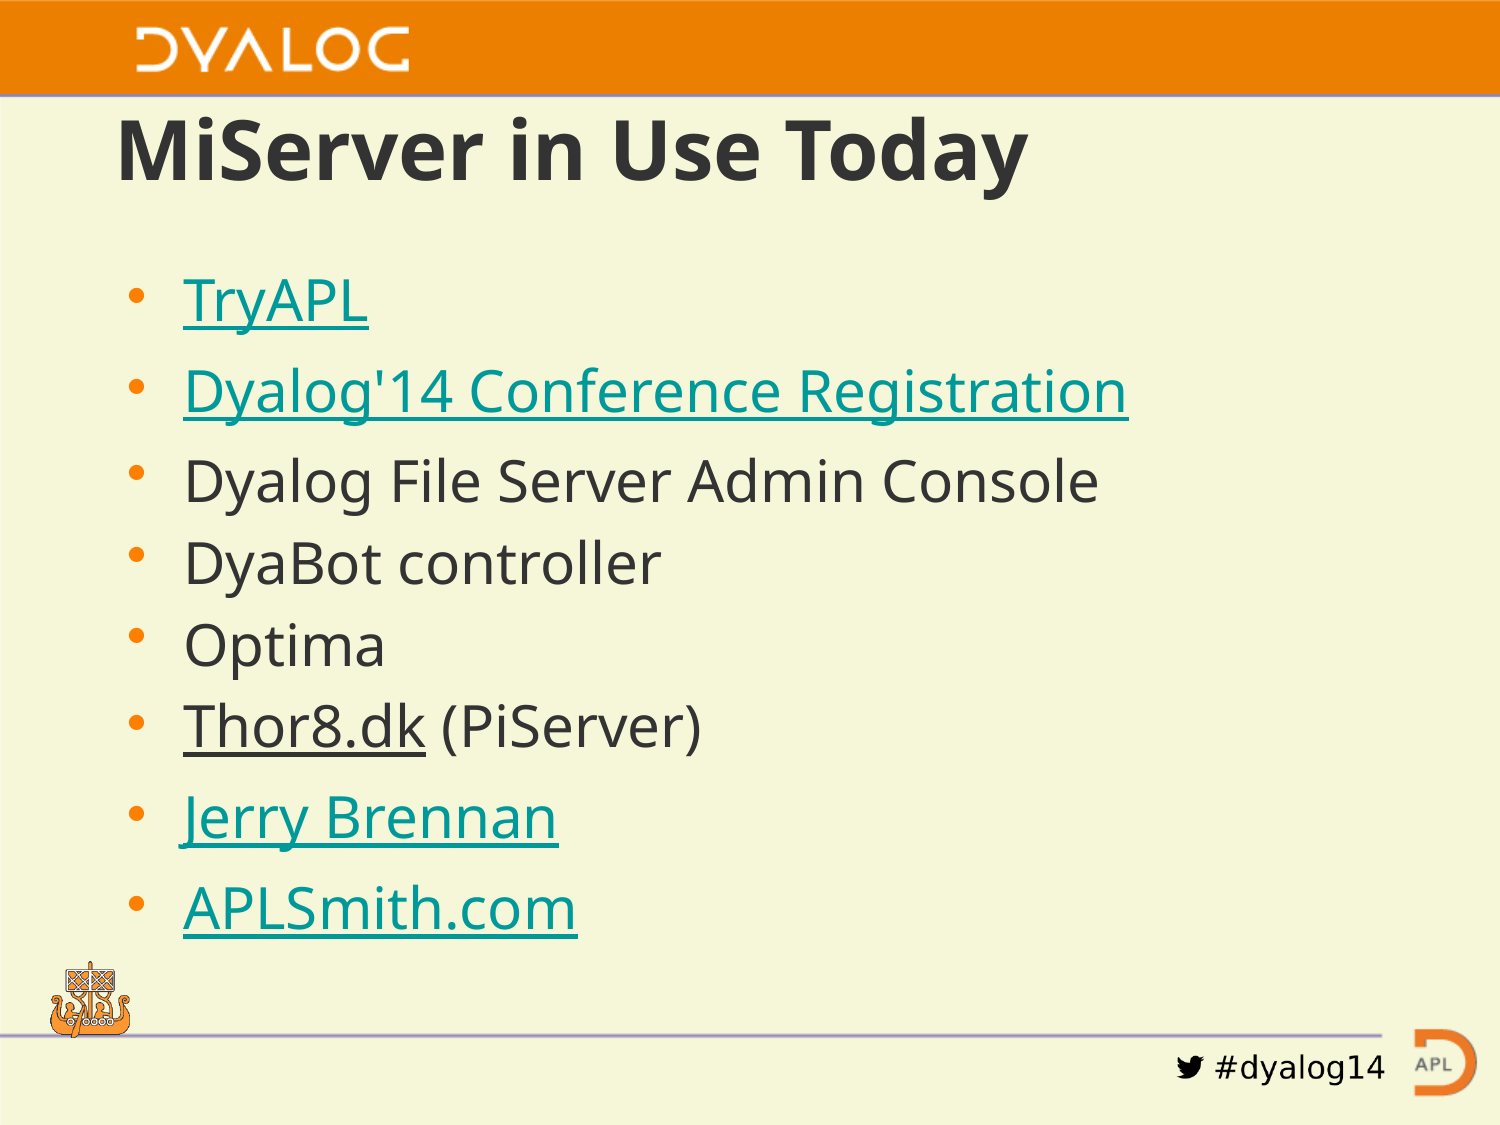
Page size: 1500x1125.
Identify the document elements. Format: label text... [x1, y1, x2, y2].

picture [0, 0, 1500, 1125]
list TryAPL Dyalog'14 Conference Registration Dyalog File Server Admin Console DyaBot controller Optima Thor8.dk (PiServer) Jerry Brennan APLSmith.com [112, 255, 1388, 976]
title MiServer in Use Today [100, 90, 1400, 232]
